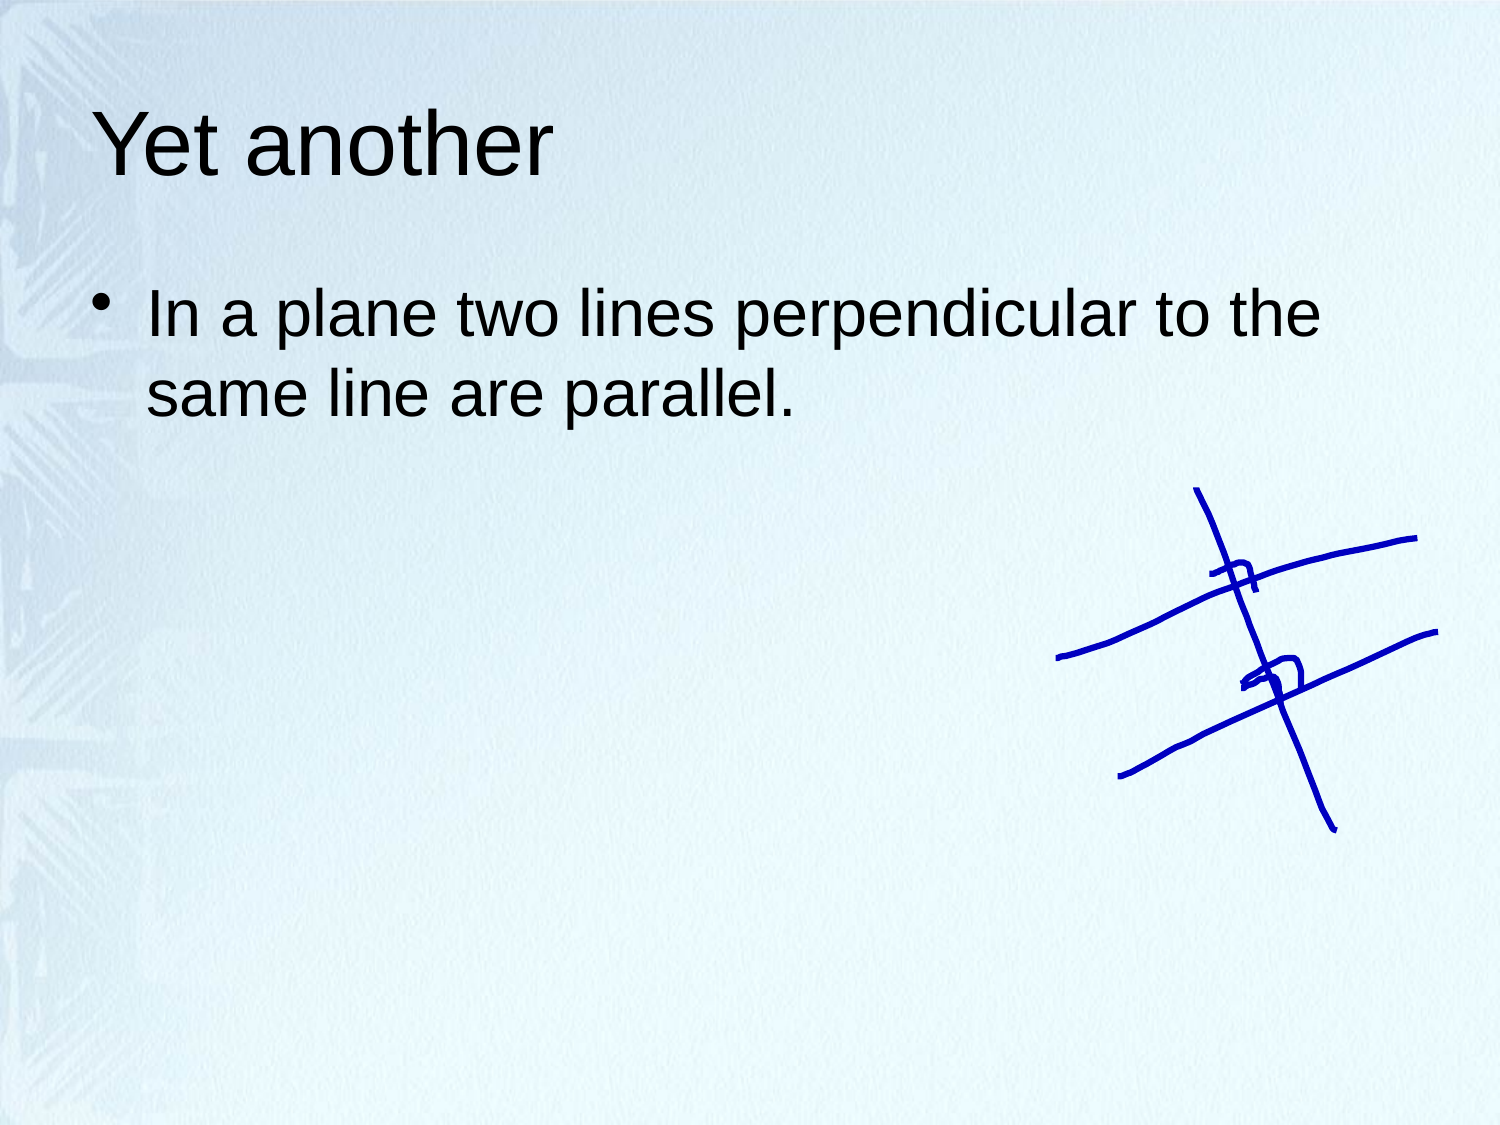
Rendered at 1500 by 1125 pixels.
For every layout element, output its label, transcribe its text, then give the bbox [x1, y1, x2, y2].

picture [0, 0, 1500, 1125]
list In a plane two lines perpendicular to the same line are parallel. [74, 262, 1426, 1006]
text_box [1195, 487, 1229, 565]
title Yet another [74, 44, 1426, 233]
text_box [1280, 694, 1338, 832]
text_box [1242, 657, 1302, 688]
text_box [1238, 586, 1255, 597]
text_box [1055, 585, 1238, 659]
text_box [1283, 631, 1439, 701]
text_box [1209, 561, 1257, 593]
text_box [1233, 584, 1269, 666]
text_box [1241, 682, 1282, 705]
text_box [1253, 537, 1418, 592]
text_box [1117, 702, 1278, 777]
